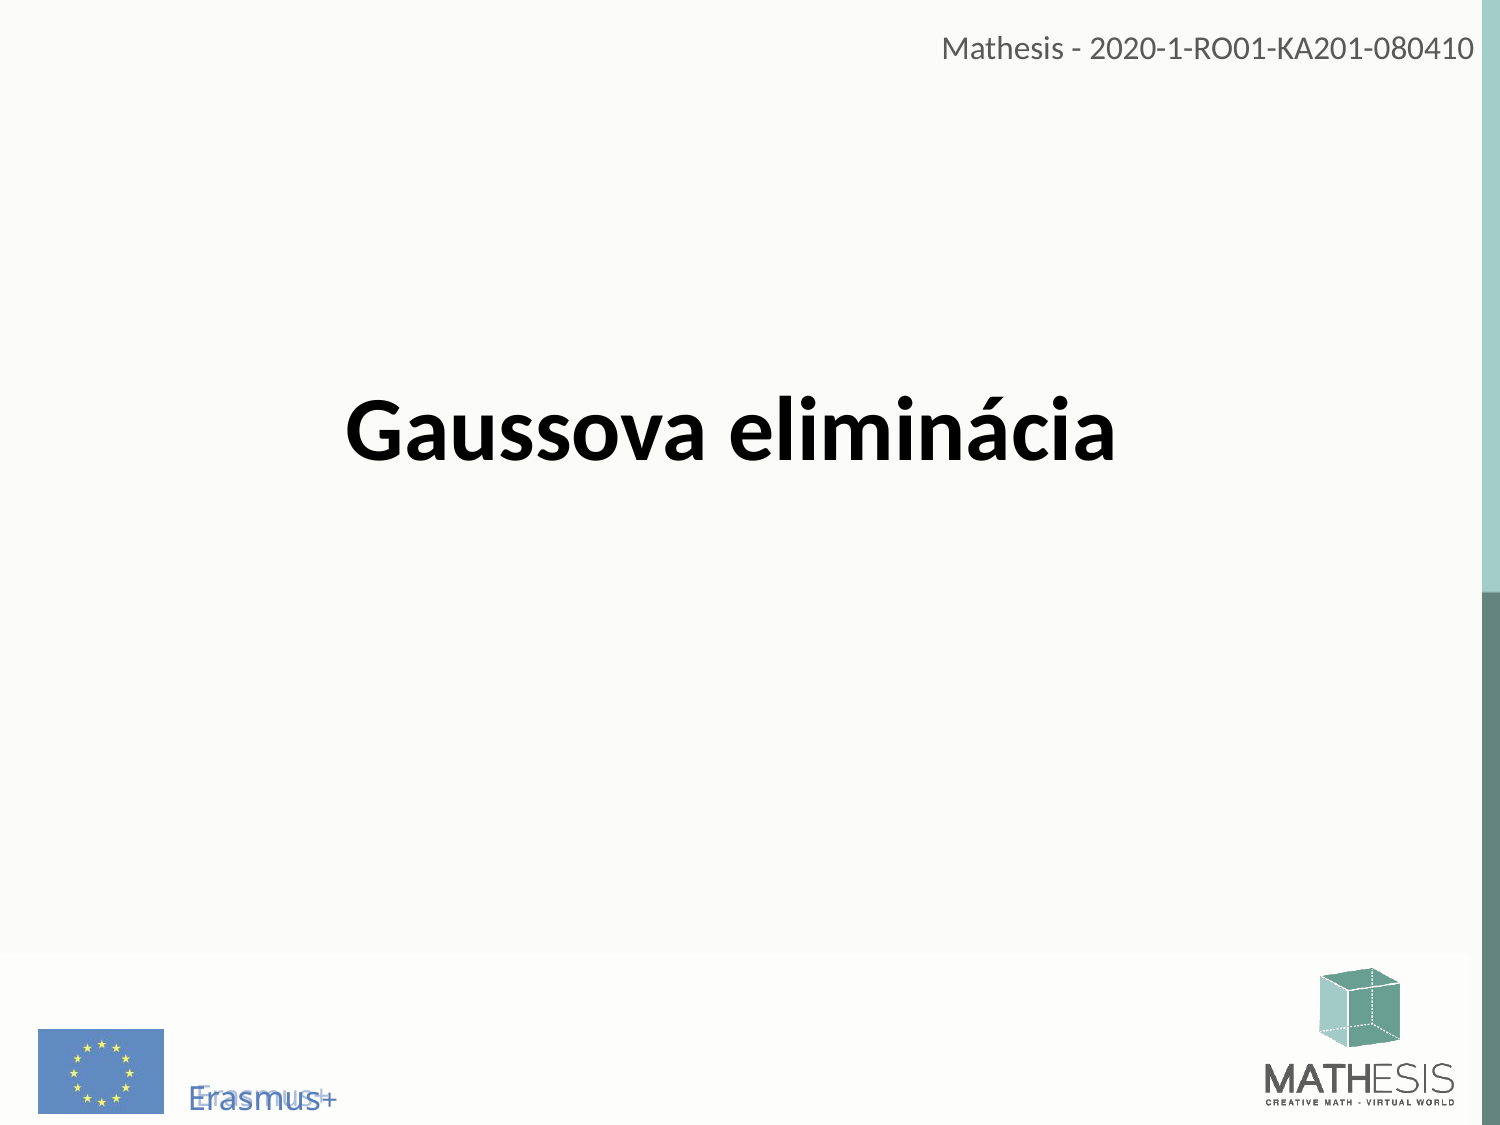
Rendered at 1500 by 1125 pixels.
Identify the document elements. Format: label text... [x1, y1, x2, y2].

title Gaussova eliminácia [53, 361, 1411, 603]
